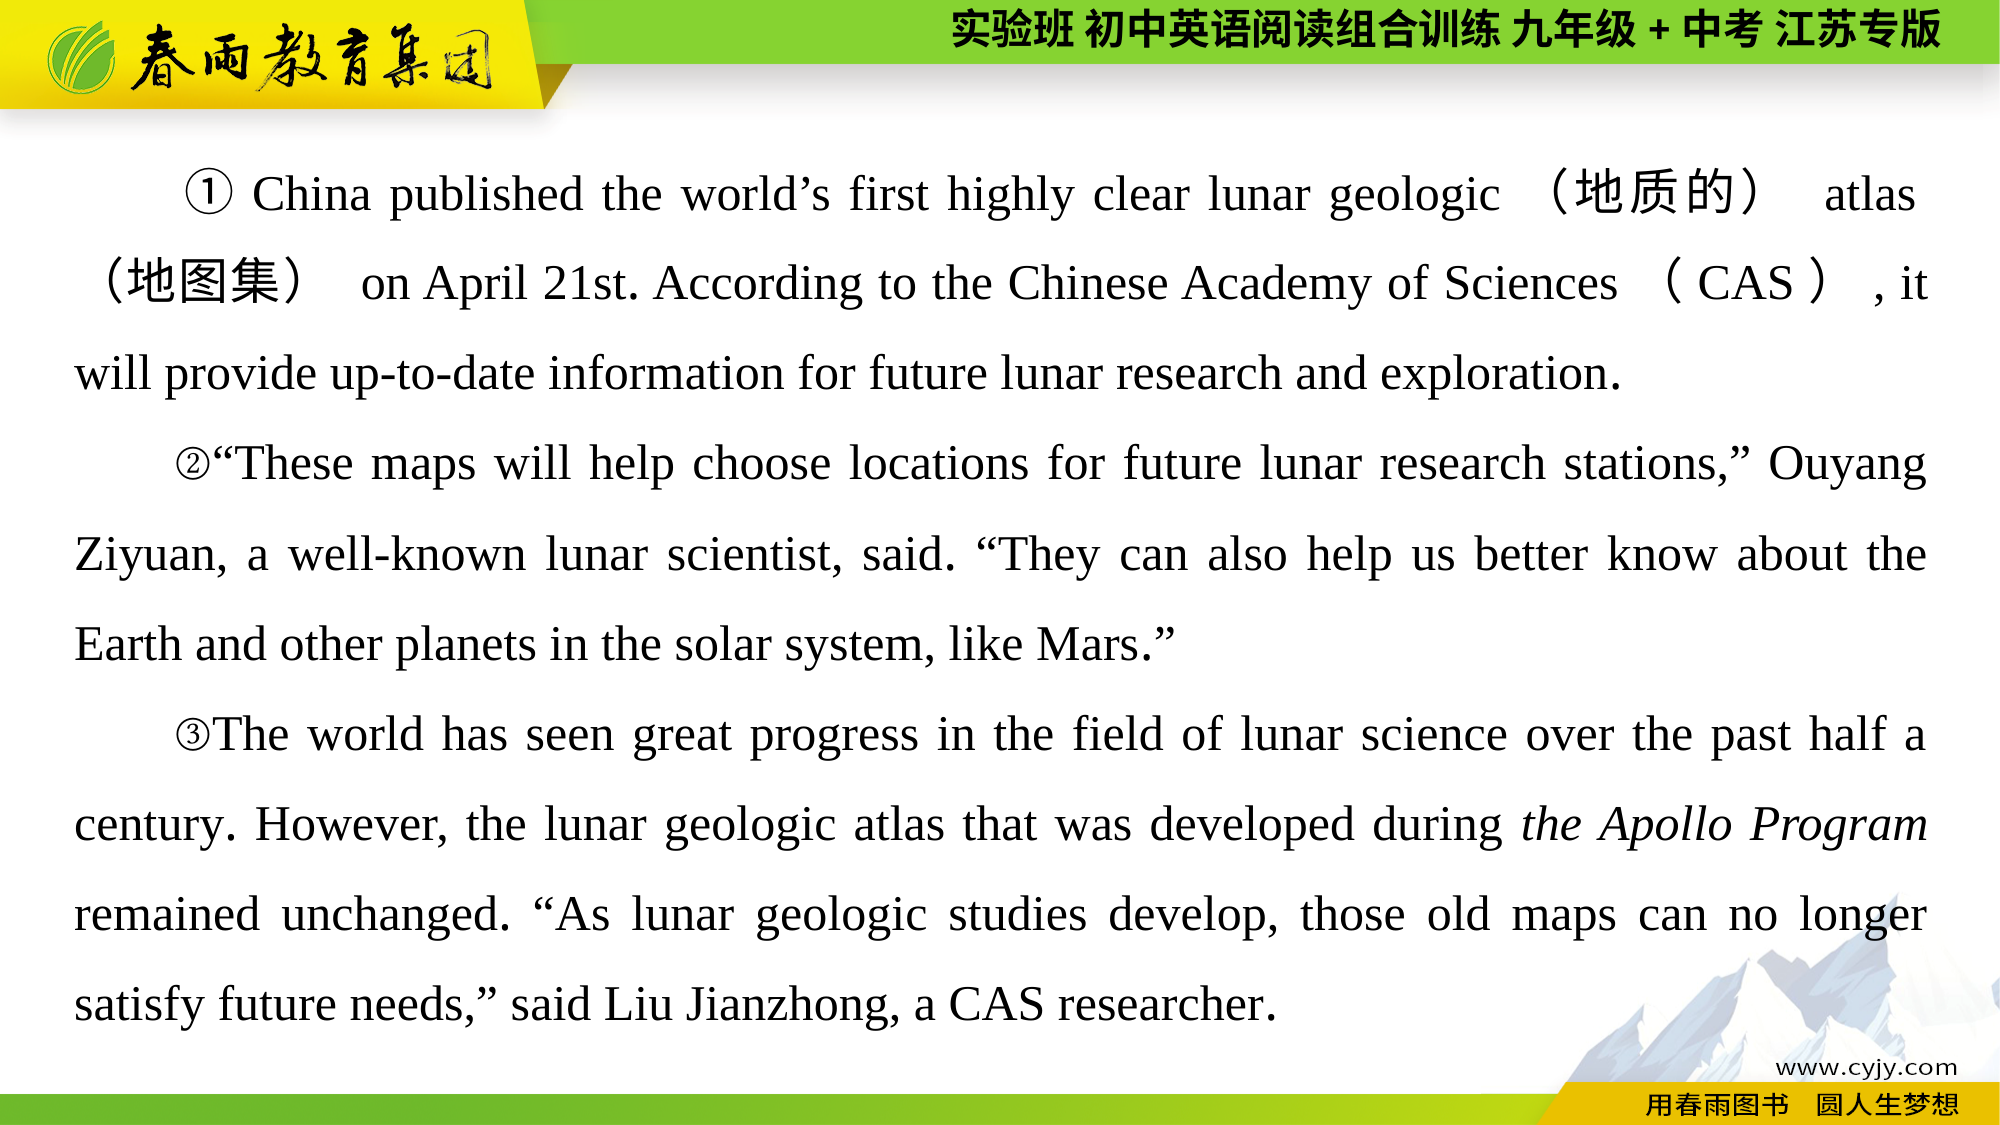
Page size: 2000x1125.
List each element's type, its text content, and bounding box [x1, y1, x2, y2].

list ①China published the world’s first highly clear lunar geologic（地质的） atlas（地图集） on April 21st. According to the Chinese Academy of Sciences（CAS）, it will provide up-to-date information for future lunar research and exploration. ②“These maps will help choose locations for future lunar research stations,” Ouyang Ziyuan, a well-known lunar scientist, said. “They can also help us better know about the Earth and other planets in the solar system, like Mars.” ③The world has seen great progress in the field of lunar science over the past half a century. However, the lunar geologic atlas that was developed during the Apollo Program remained unchanged. “As lunar geologic studies develop, those old maps can no longer satisfy future needs,” said Liu Jianzhong, a CAS researcher. [59, 122, 1944, 1035]
picture [0, 0, 2000, 1125]
